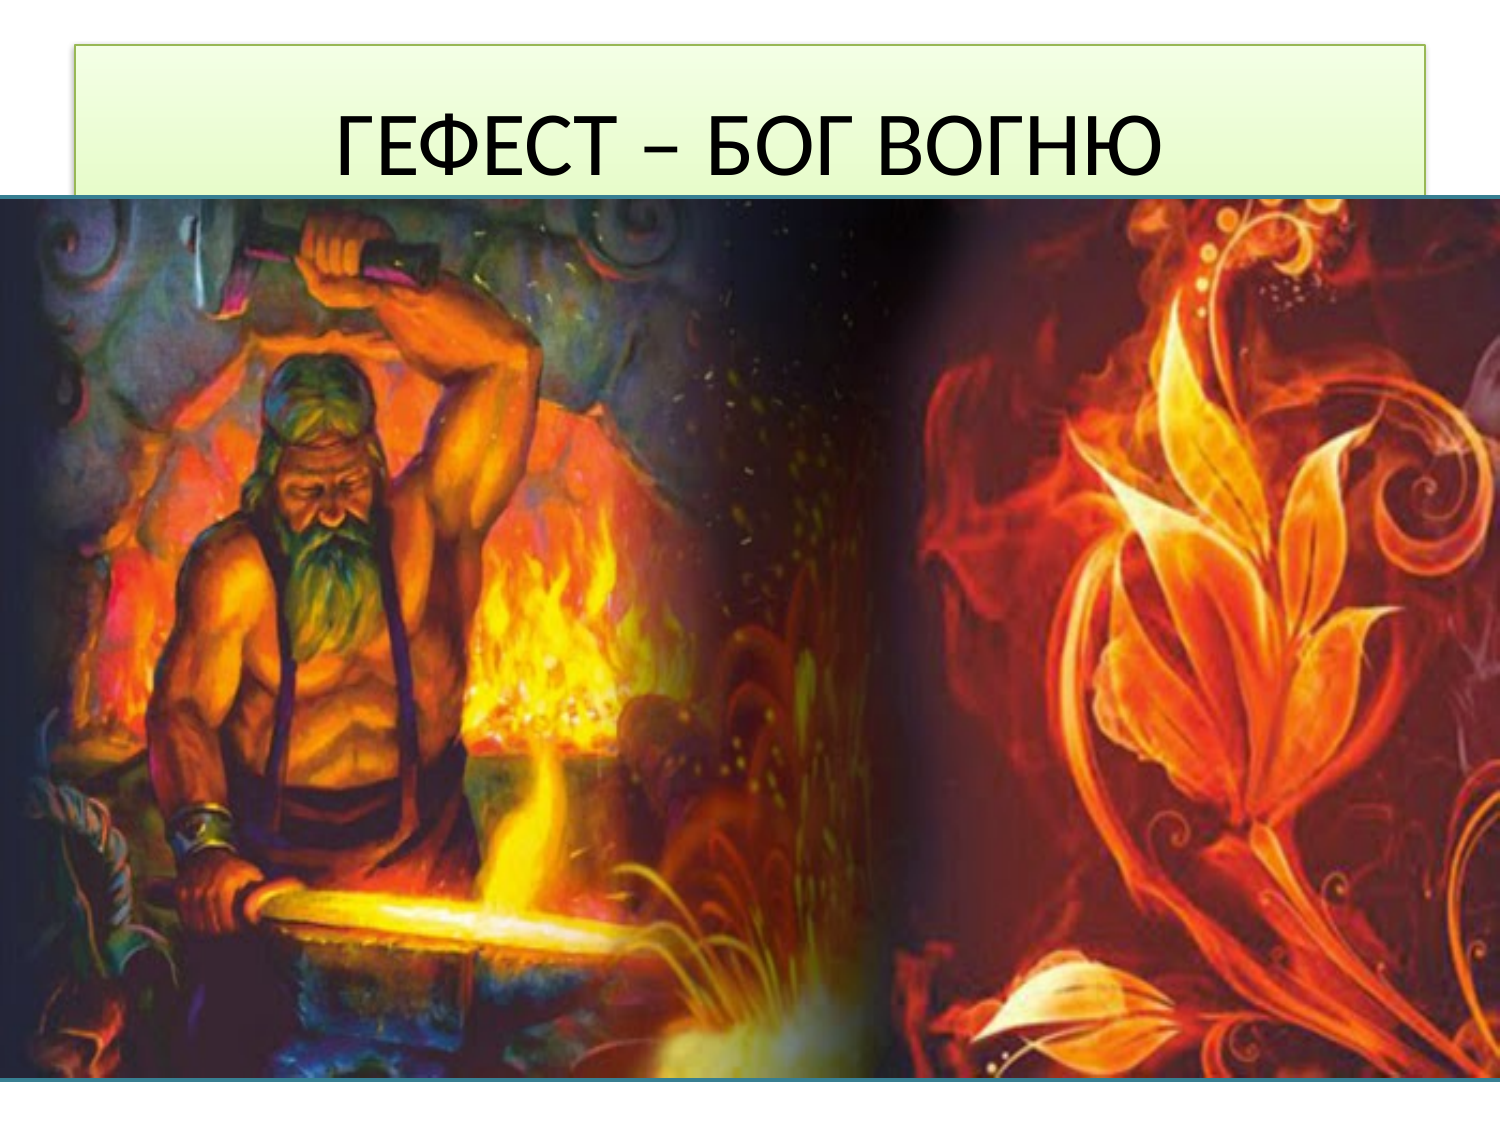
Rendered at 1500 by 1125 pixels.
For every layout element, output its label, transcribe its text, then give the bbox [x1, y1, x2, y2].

title ГЕФЕСТ – БОГ ВОГНЮ [74, 44, 1426, 195]
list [0, 198, 1500, 1079]
